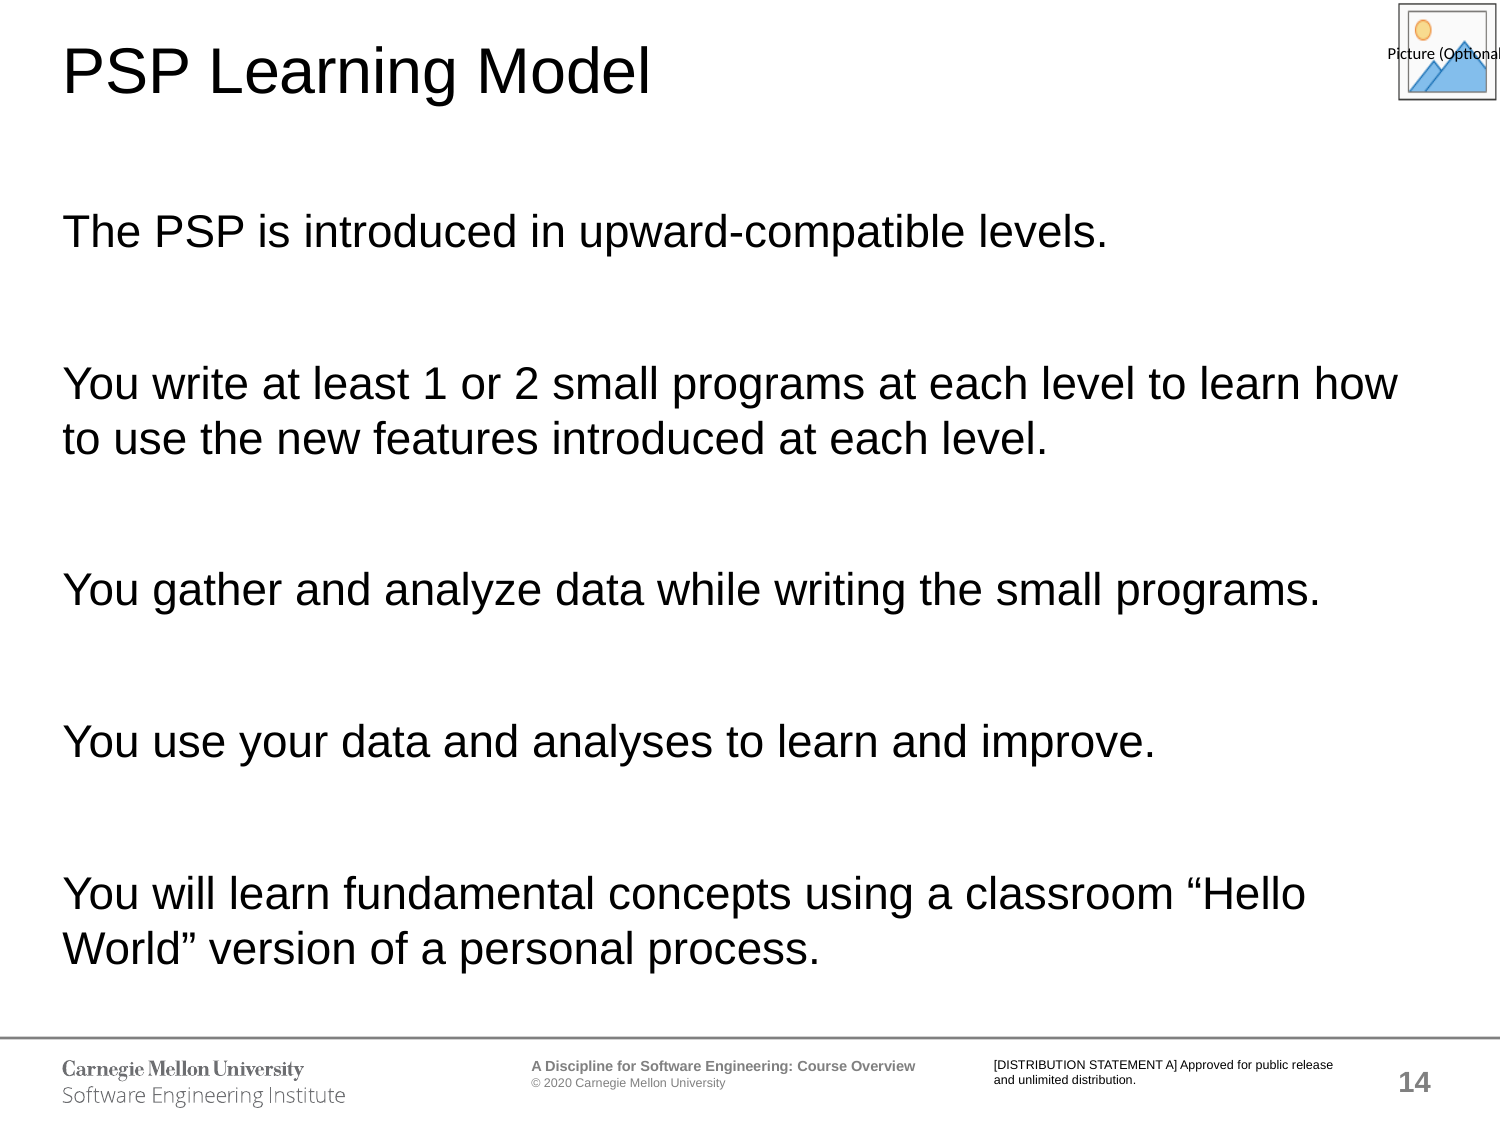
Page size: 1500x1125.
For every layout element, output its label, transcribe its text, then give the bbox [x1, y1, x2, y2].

title PSP Learning Model [62, 37, 1338, 182]
list The PSP is introduced in upward-compatible levels. You write at least 1 or 2 small programs at each level to learn how to use the new features introduced at each level. You gather and analyze data while writing the small programs. You use your data and analyses to learn and improve. You will learn fundamental concepts using a classroom “Hello World” version of a personal process. [62, 201, 1431, 1000]
picture [1394, 0, 1500, 105]
